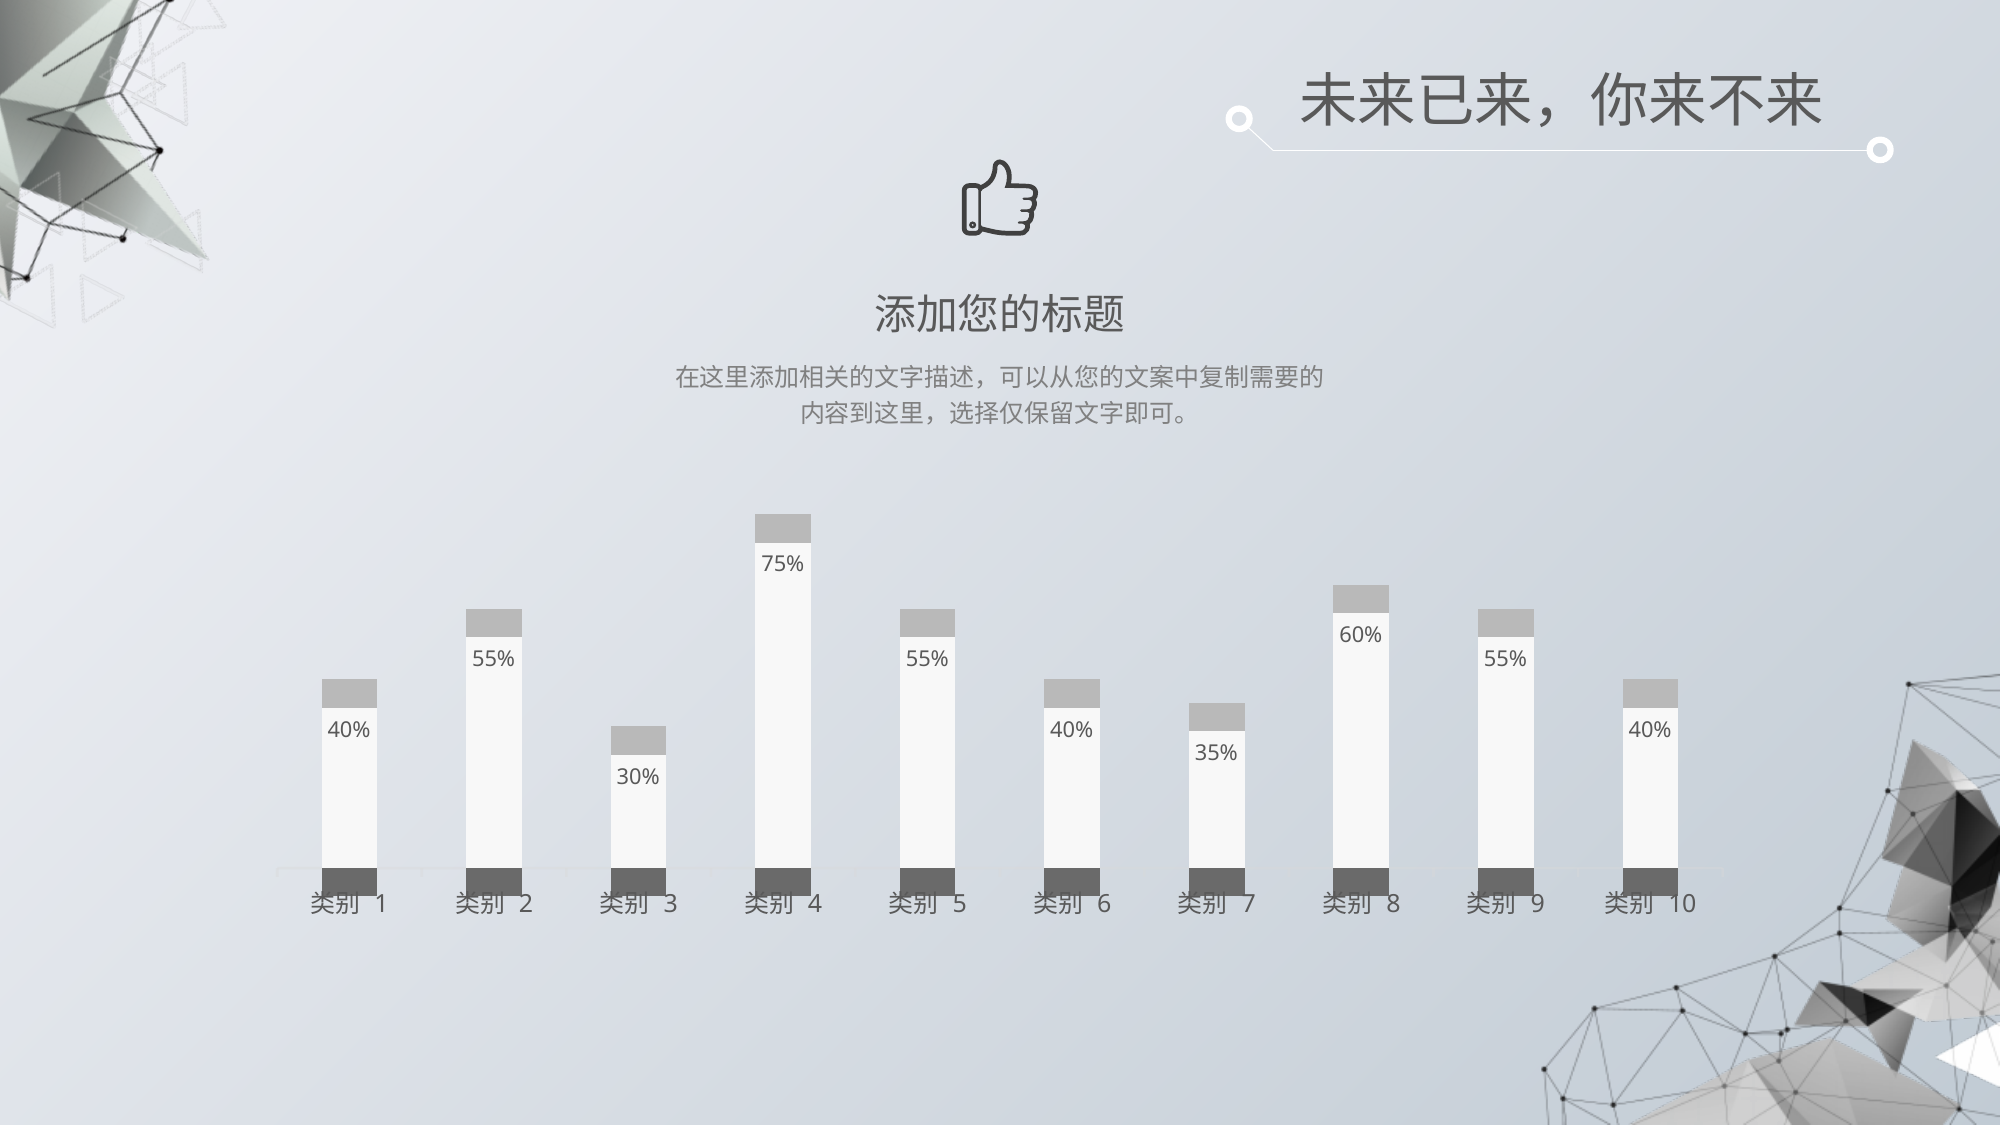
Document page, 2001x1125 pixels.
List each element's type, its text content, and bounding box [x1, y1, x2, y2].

text_box 添加您的标题 [655, 270, 1344, 346]
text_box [1228, 108, 1891, 161]
chart [247, 384, 1753, 975]
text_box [961, 159, 1038, 236]
text_box 在这里添加相关的文字描述，可以从您的文案中复制需要的内容到这里，选择仅保留文字即可。 [655, 348, 1344, 384]
text_box 未来已来，你来不来 [1284, 55, 1865, 108]
picture [0, 0, 382, 407]
picture [1426, 665, 2000, 1125]
